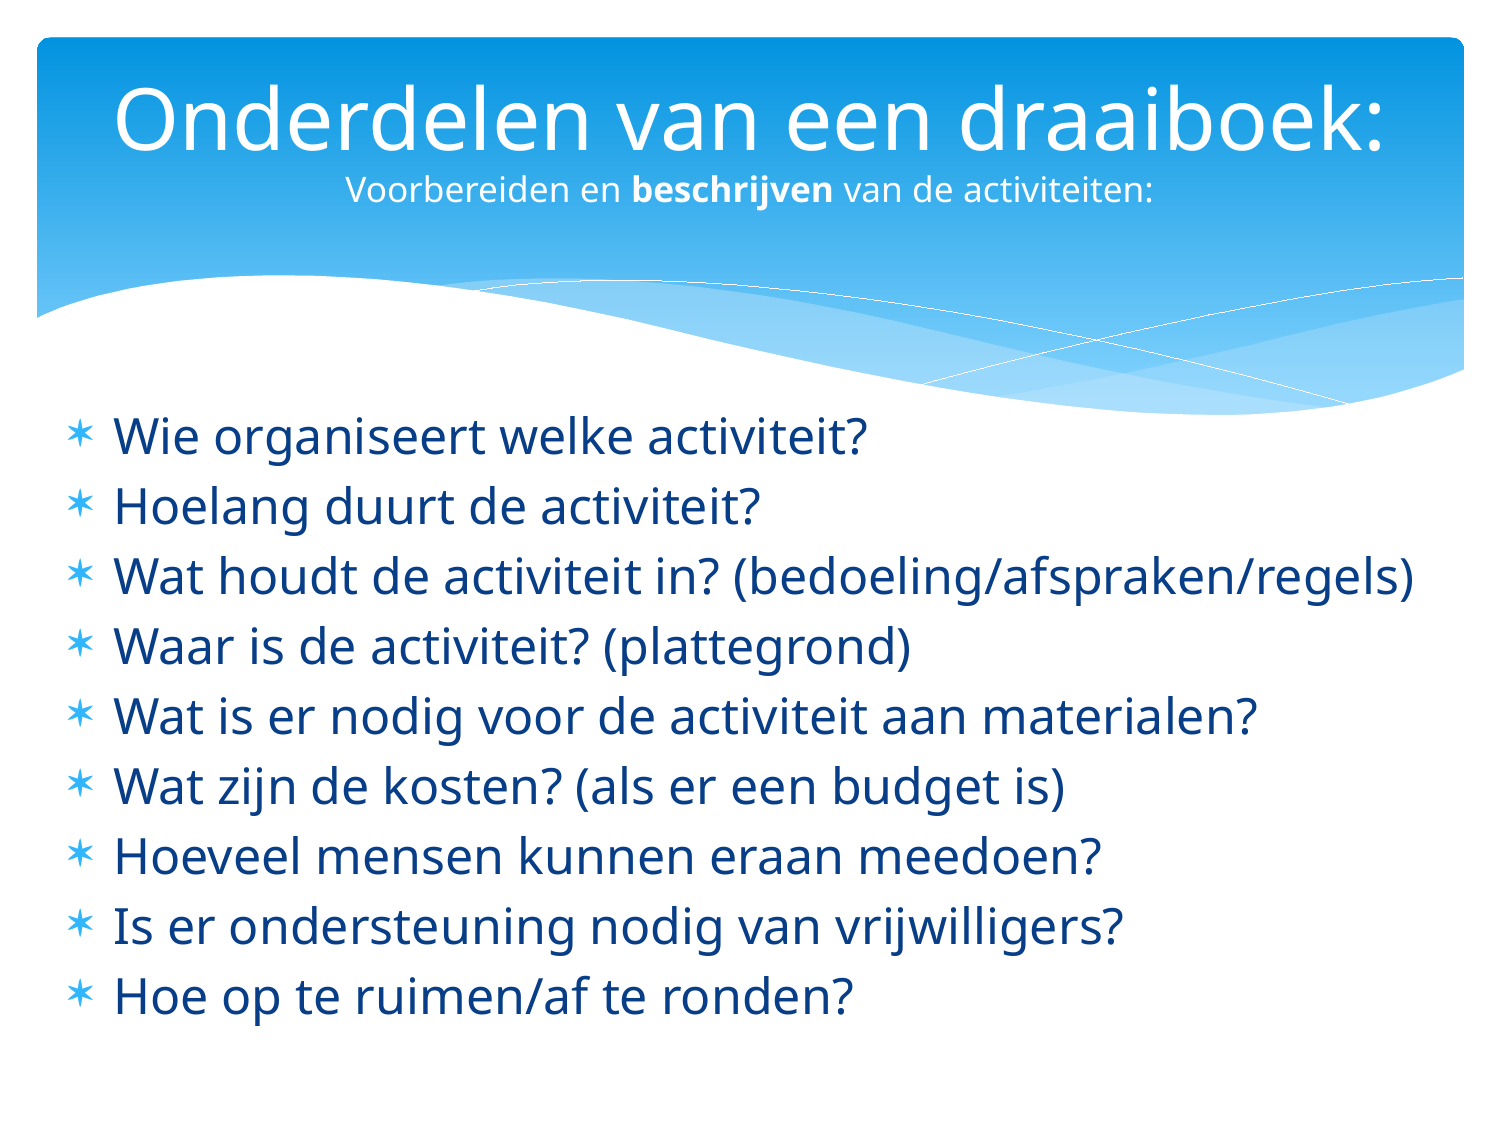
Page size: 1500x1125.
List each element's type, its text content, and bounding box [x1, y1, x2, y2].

list Wie organiseert welke activiteit? Hoelang duurt de activiteit? Wat houdt de activiteit in? (bedoeling/afspraken/regels) Waar is de activiteit? (plattegrond) Wat is er nodig voor de activiteit aan materialen? Wat zijn de kosten? (als er een budget is) Hoeveel mensen kunnen eraan meedoen? Is er ondersteuning nodig van vrijwilligers? Hoe op te ruimen/af te ronden? [53, 397, 1447, 1083]
title Onderdelen van een draaiboek: Voorbereiden en beschrijven van de activiteiten: [75, 55, 1425, 261]
